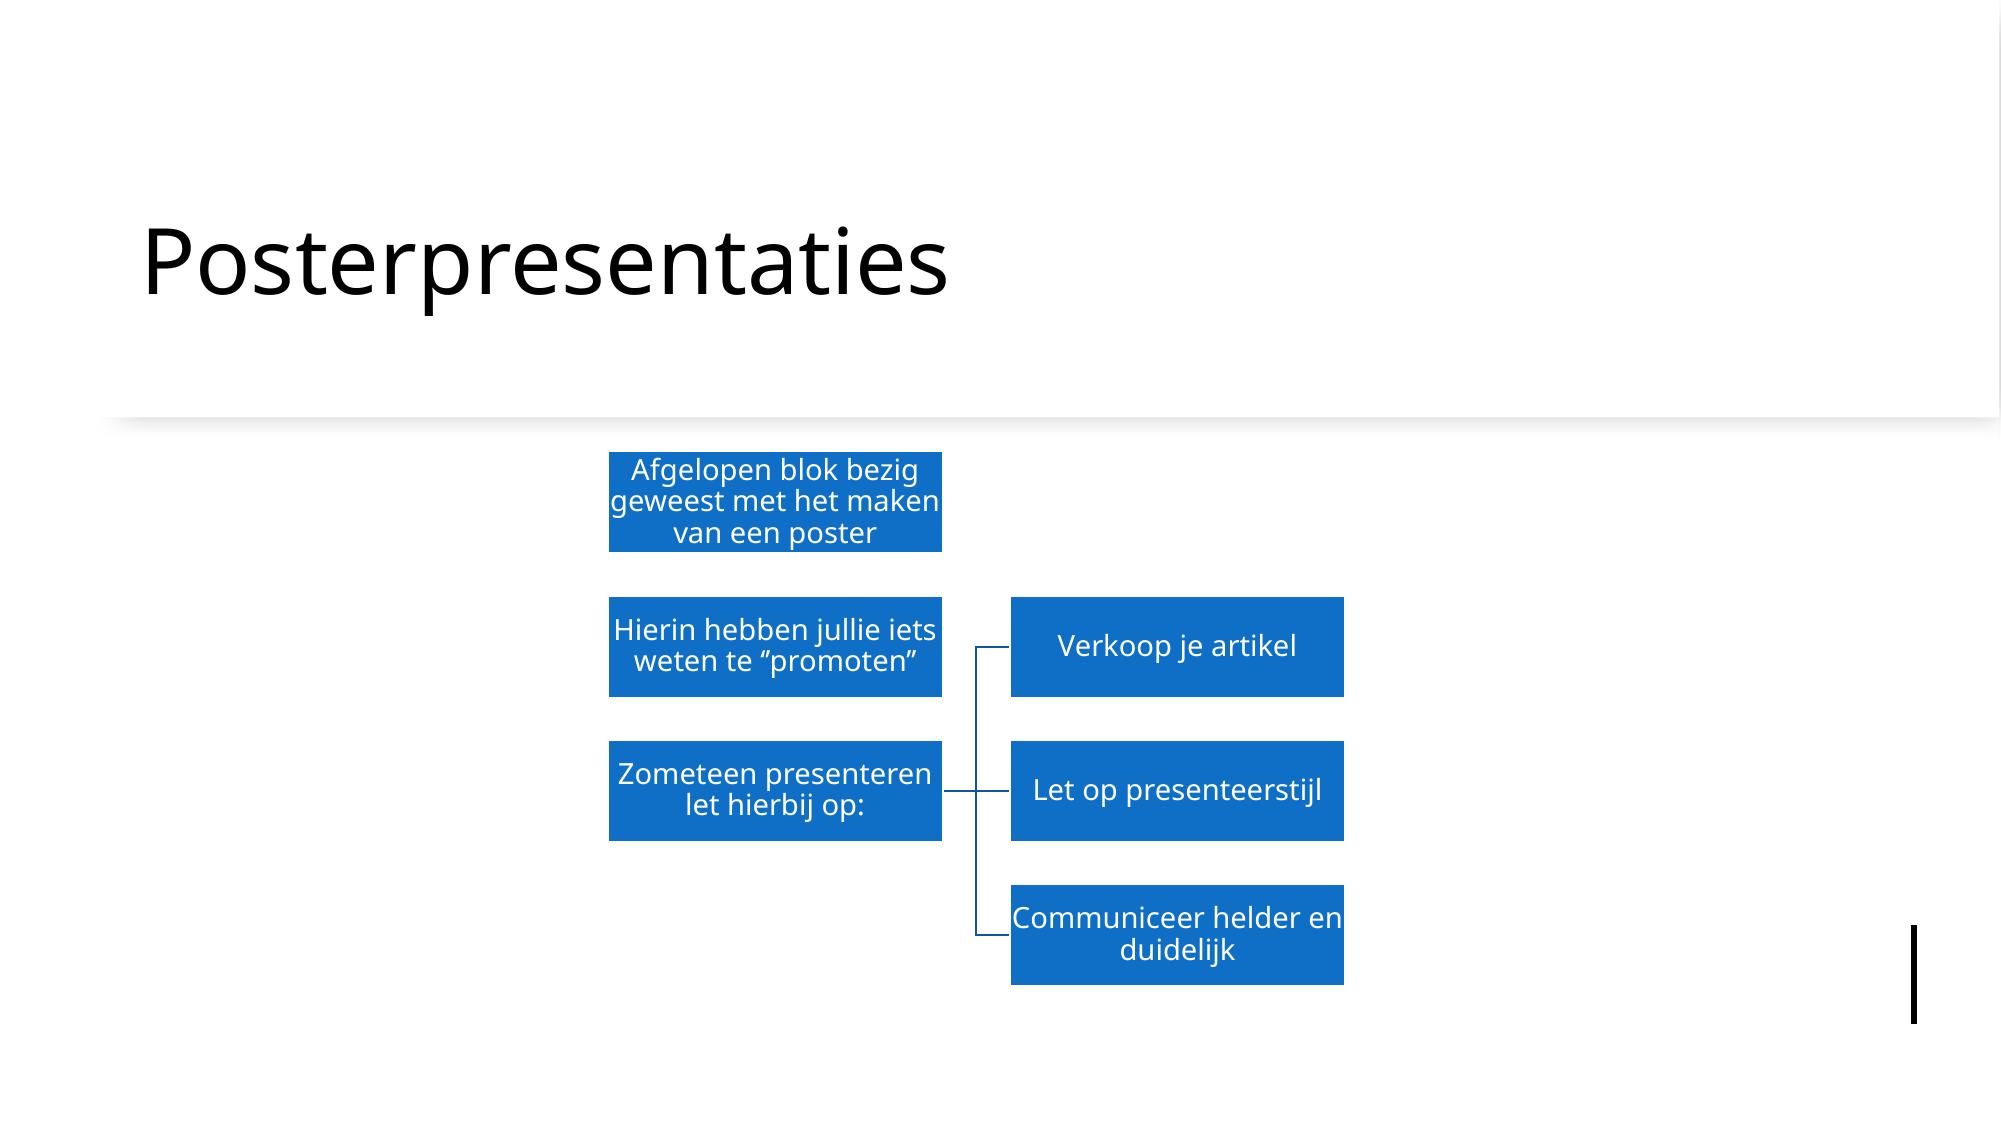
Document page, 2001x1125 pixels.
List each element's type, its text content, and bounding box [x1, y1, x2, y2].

title Posterpresentaties [124, 140, 1828, 376]
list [124, 451, 1828, 987]
